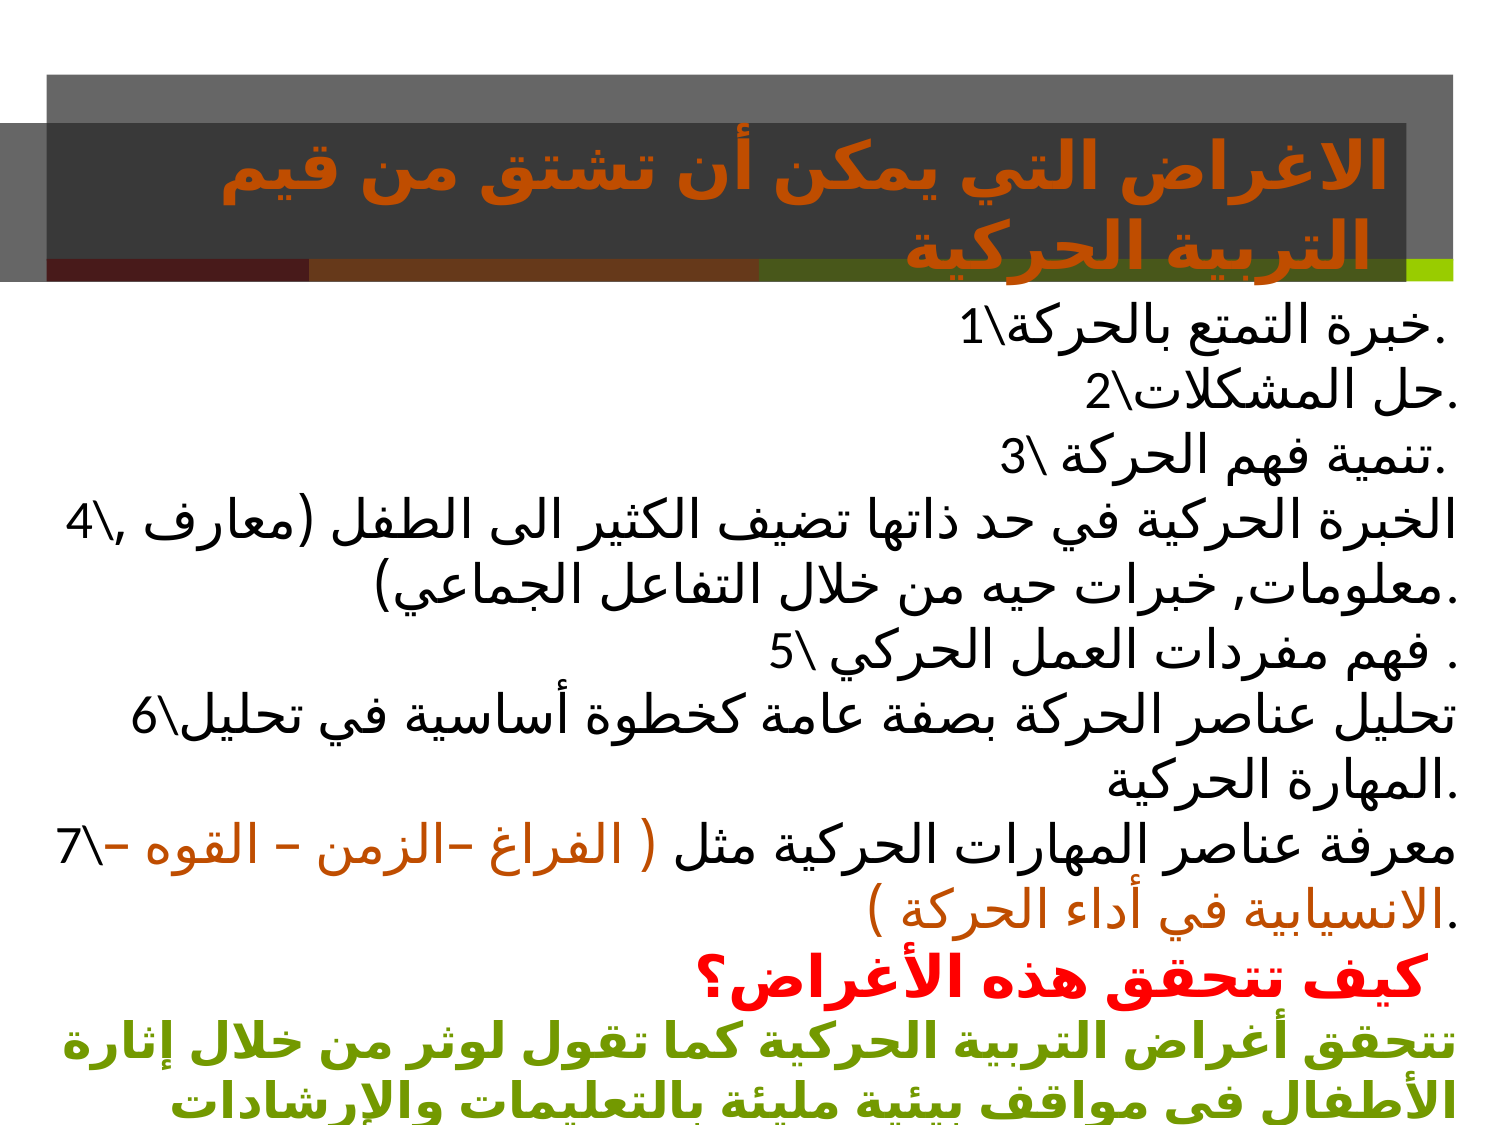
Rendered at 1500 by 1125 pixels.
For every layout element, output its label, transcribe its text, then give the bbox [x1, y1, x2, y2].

title الاغراض التي يمكن أن تشتق من قيم التربية الحركية [0, 123, 1407, 281]
text_box 1\خبرة التمتع بالحركة. 2\حل المشكلات. 3\ تنمية فهم الحركة. 4\الخبرة الحركية في حد ذاتها تضيف الكثير الى الطفل (معارف , معلومات, خبرات حيه من خلال التفاعل الجماعي). 5\ فهم مفردات العمل الحركي . 6\تحليل عناصر الحركة بصفة عامة كخطوة أساسية في تحليل المهارة الحركية. 7\معرفة عناصر المهارات الحركية مثل ( الفراغ –الزمن – القوه – الانسيابية في أداء الحركة ). كيف تتحقق هذه الأغراض؟ تتحقق أغراض التربية الحركية كما تقول لوثر من خلال إثارة الأطفال في مواقف بيئية مليئة بالتعليمات والإرشادات معتمداً على فكرة الاندفاع او الرغبة الوقتية. [0, 281, 1475, 1125]
